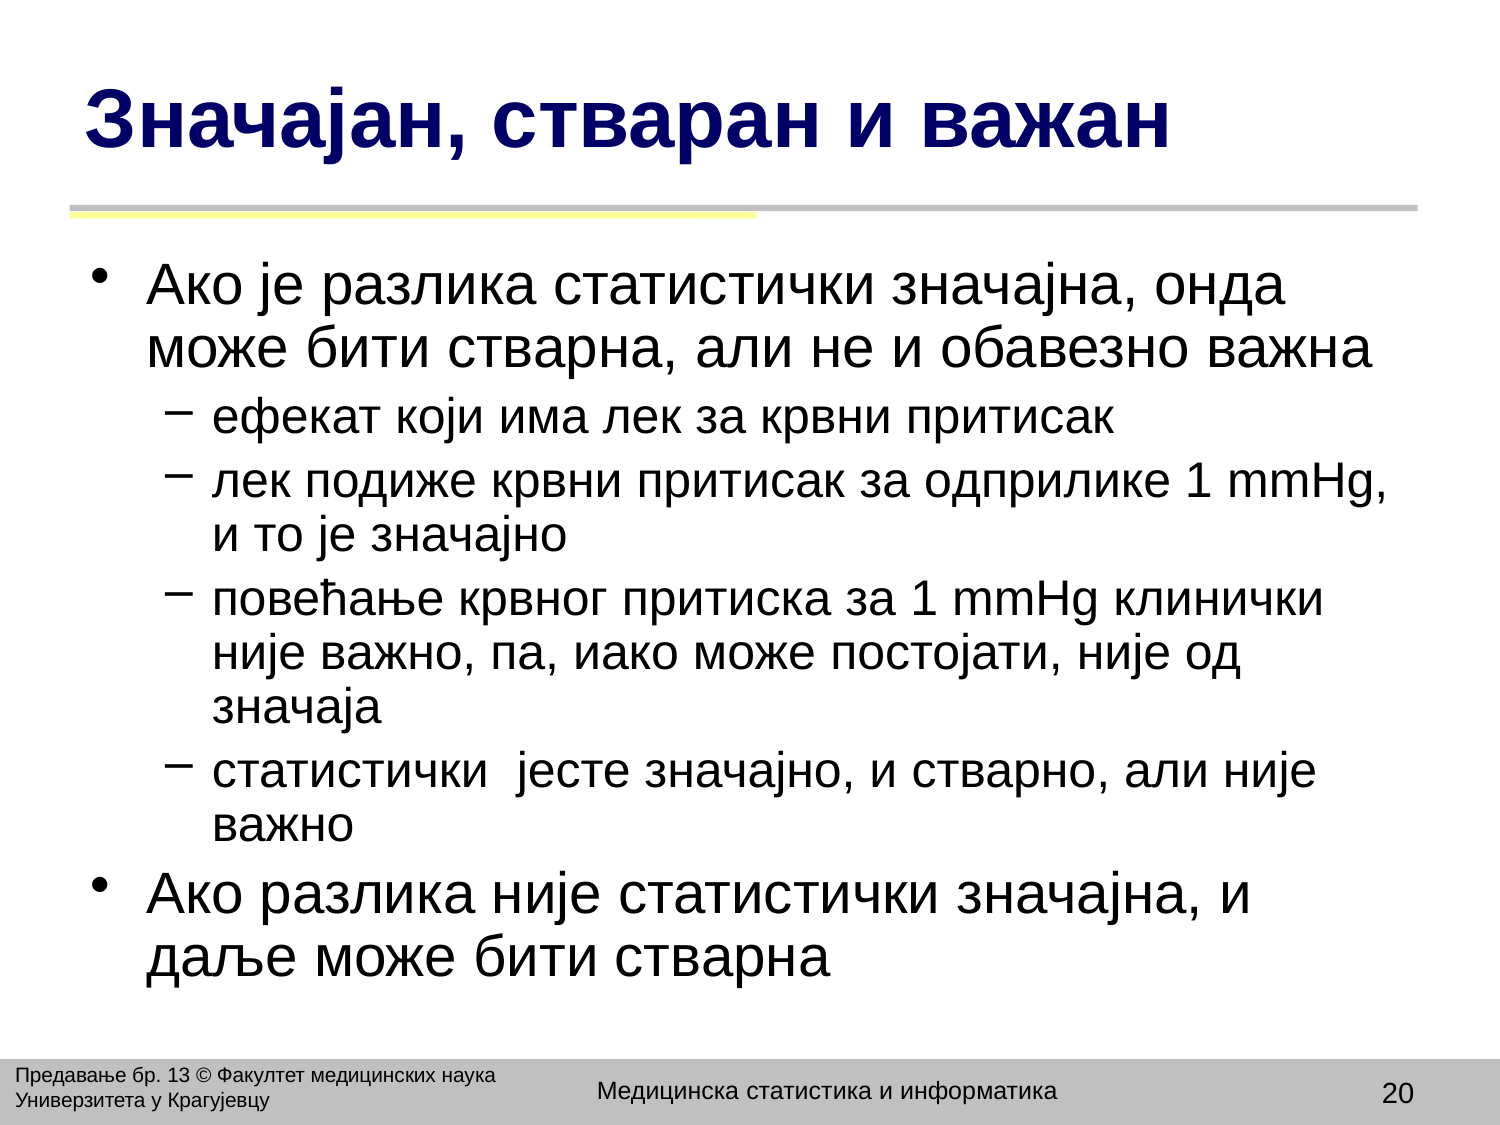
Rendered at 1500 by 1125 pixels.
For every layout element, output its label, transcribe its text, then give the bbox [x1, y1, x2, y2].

slide_number Предавање бр. 13 © Факултет медицинских наука Универзитета у Крагујевцу [0, 1053, 629, 1108]
title Значајан, стваран и важан [69, 19, 1426, 208]
slide_number 20 [1164, 1066, 1430, 1125]
list Aко је разлика статистички значајна, онда може бити стварна, али не и обавезно важна ефекат који има лек за крвни притисак лек подиже крвни притисак за одприлике 1 mmHg, и то је значајно повећање крвног притиска за 1 mmHg клинички није важно, па, иако може постојати, није од значаја статистички јесте значајно, и стварно, али није важно Ако разлика није статистички значајна, и даље може бити стварна [74, 246, 1426, 1023]
footer Медицинска статистика и информатика [512, 1066, 1144, 1125]
